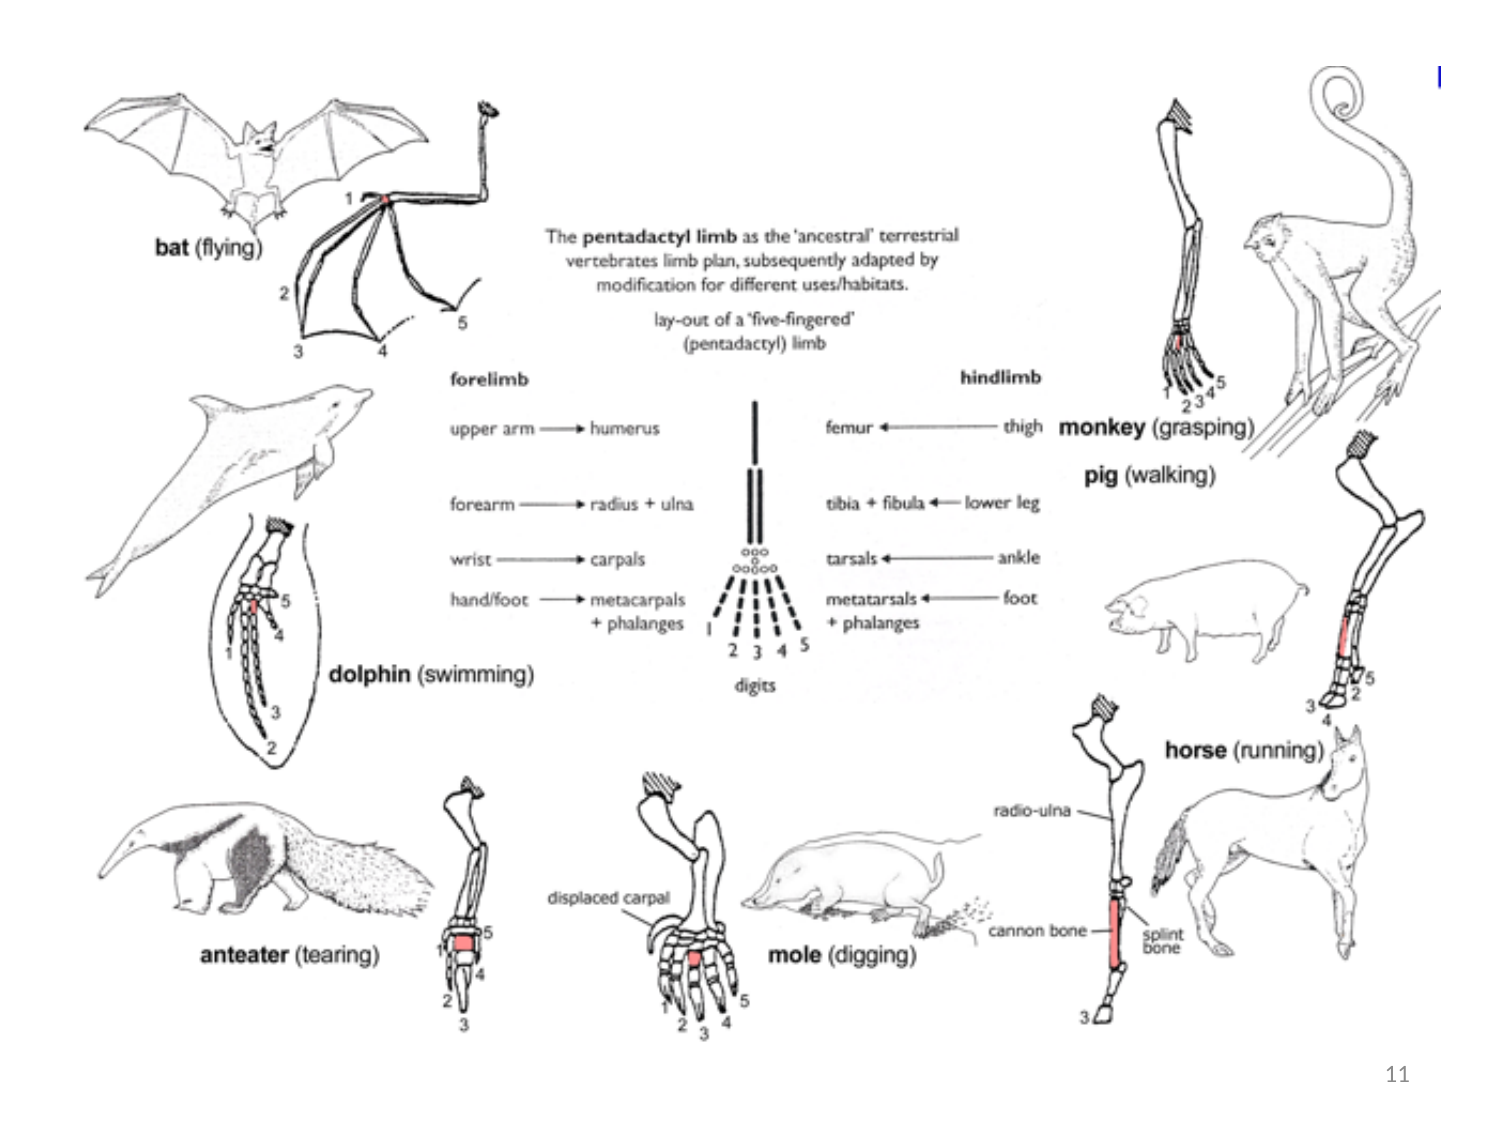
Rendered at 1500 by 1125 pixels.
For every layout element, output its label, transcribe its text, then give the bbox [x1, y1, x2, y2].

slide_number 11 [1074, 1065, 1425, 1103]
picture [58, 66, 1441, 1059]
